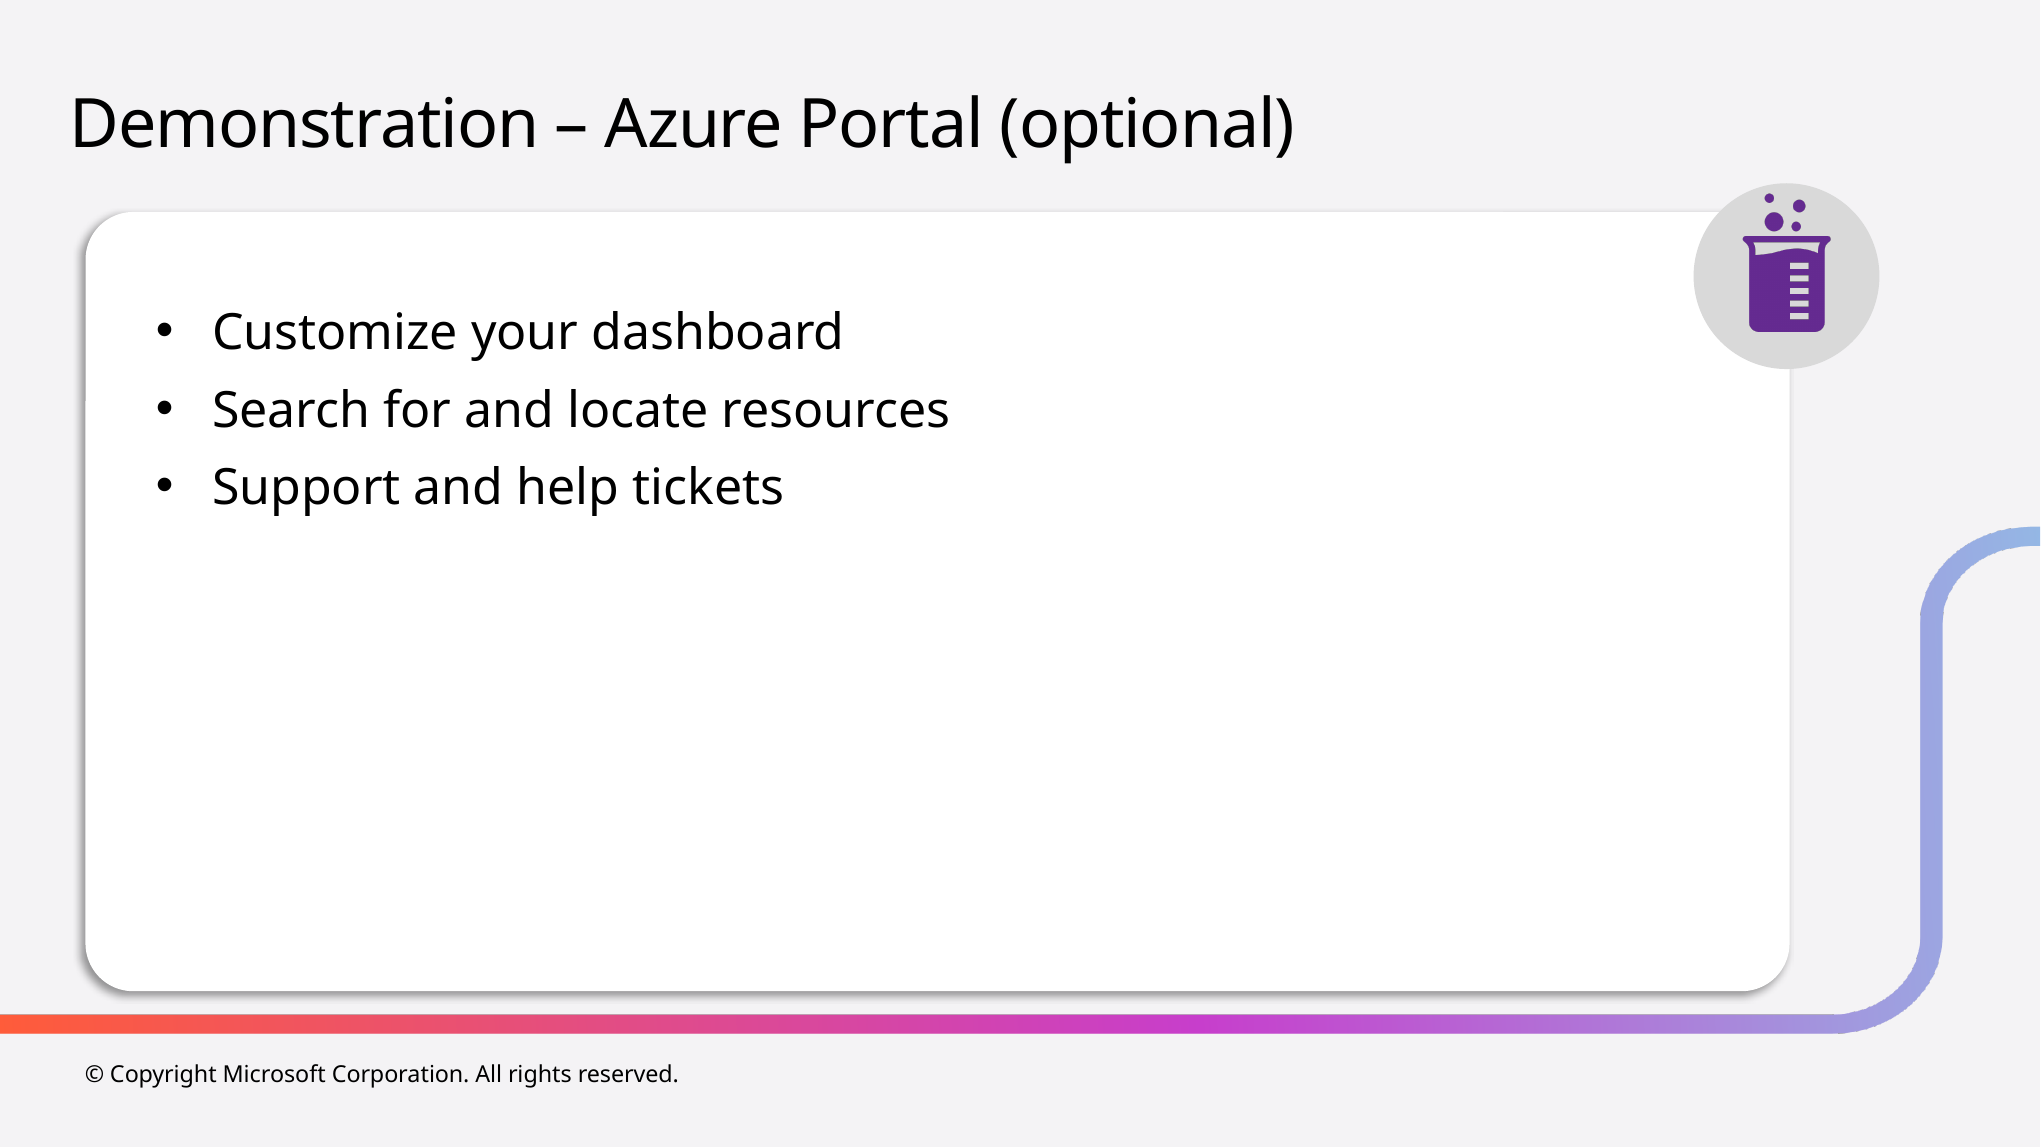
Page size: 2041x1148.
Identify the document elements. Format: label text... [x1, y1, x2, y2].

title Demonstration – Azure Portal (optional) [70, 73, 1968, 188]
picture [0, 526, 2041, 1034]
text_box Customize your dashboard Search for and locate resources Support and help tickets [155, 278, 1640, 536]
picture [1711, 188, 1862, 338]
